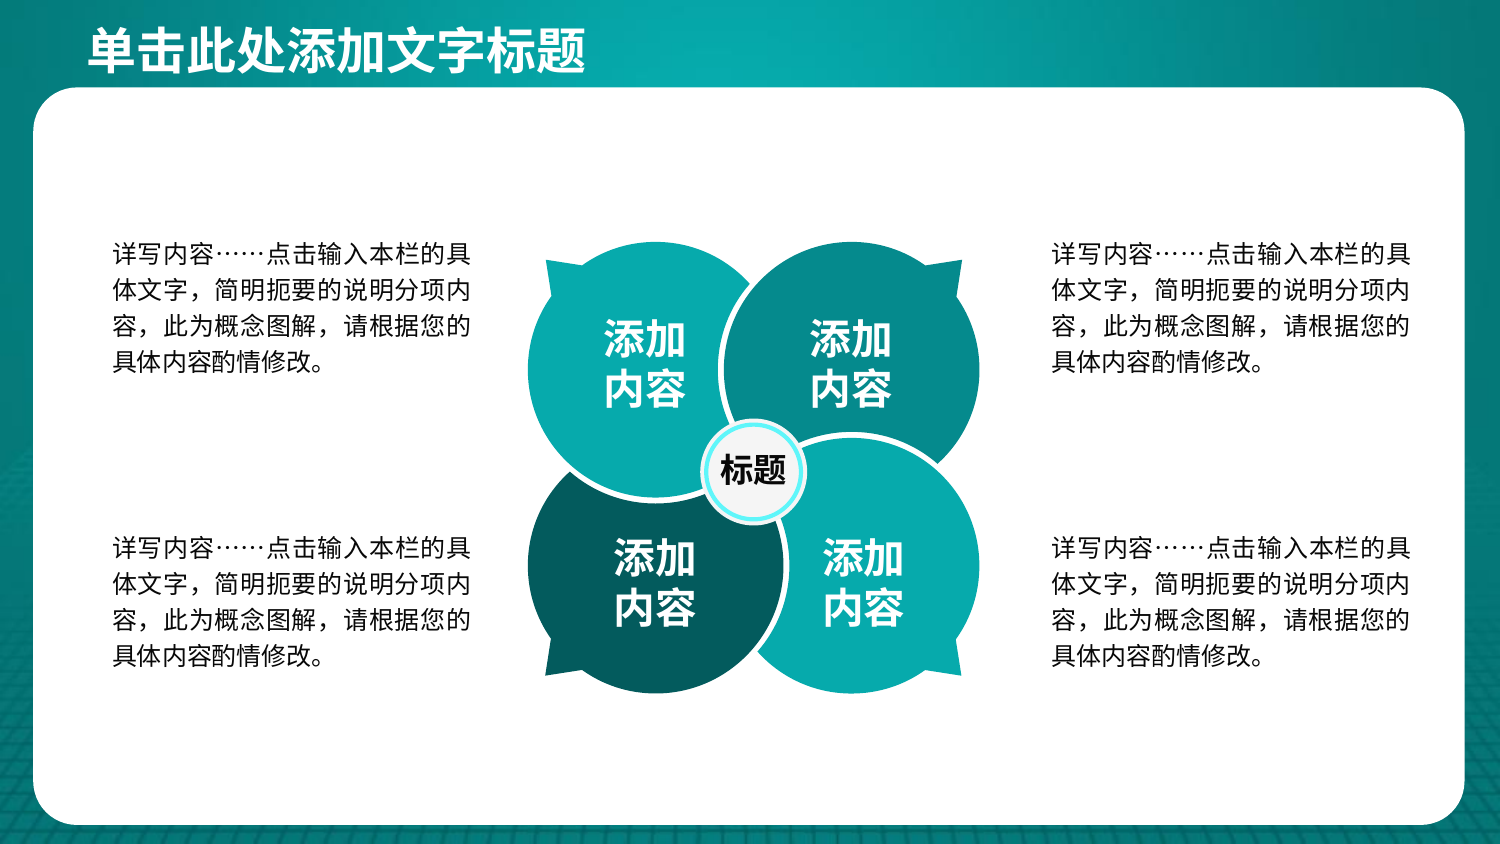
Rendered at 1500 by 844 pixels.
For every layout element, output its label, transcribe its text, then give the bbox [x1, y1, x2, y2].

text_box 详写内容……点击输入本栏的具体文字，简明扼要的说明分项内容，此为概念图解，请根据您的具体内容酌情修改。 [1051, 527, 1412, 671]
picture [0, 0, 1500, 844]
text_box 详写内容……点击输入本栏的具体文字，简明扼要的说明分项内容，此为概念图解，请根据您的具体内容酌情修改。 [112, 232, 472, 377]
text_box 详写内容……点击输入本栏的具体文字，简明扼要的说明分项内容，此为概念图解，请根据您的具体内容酌情修改。 [112, 527, 472, 671]
text_box 详写内容……点击输入本栏的具体文字，简明扼要的说明分项内容，此为概念图解，请根据您的具体内容酌情修改。 [1051, 232, 1412, 377]
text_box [527, 241, 980, 694]
